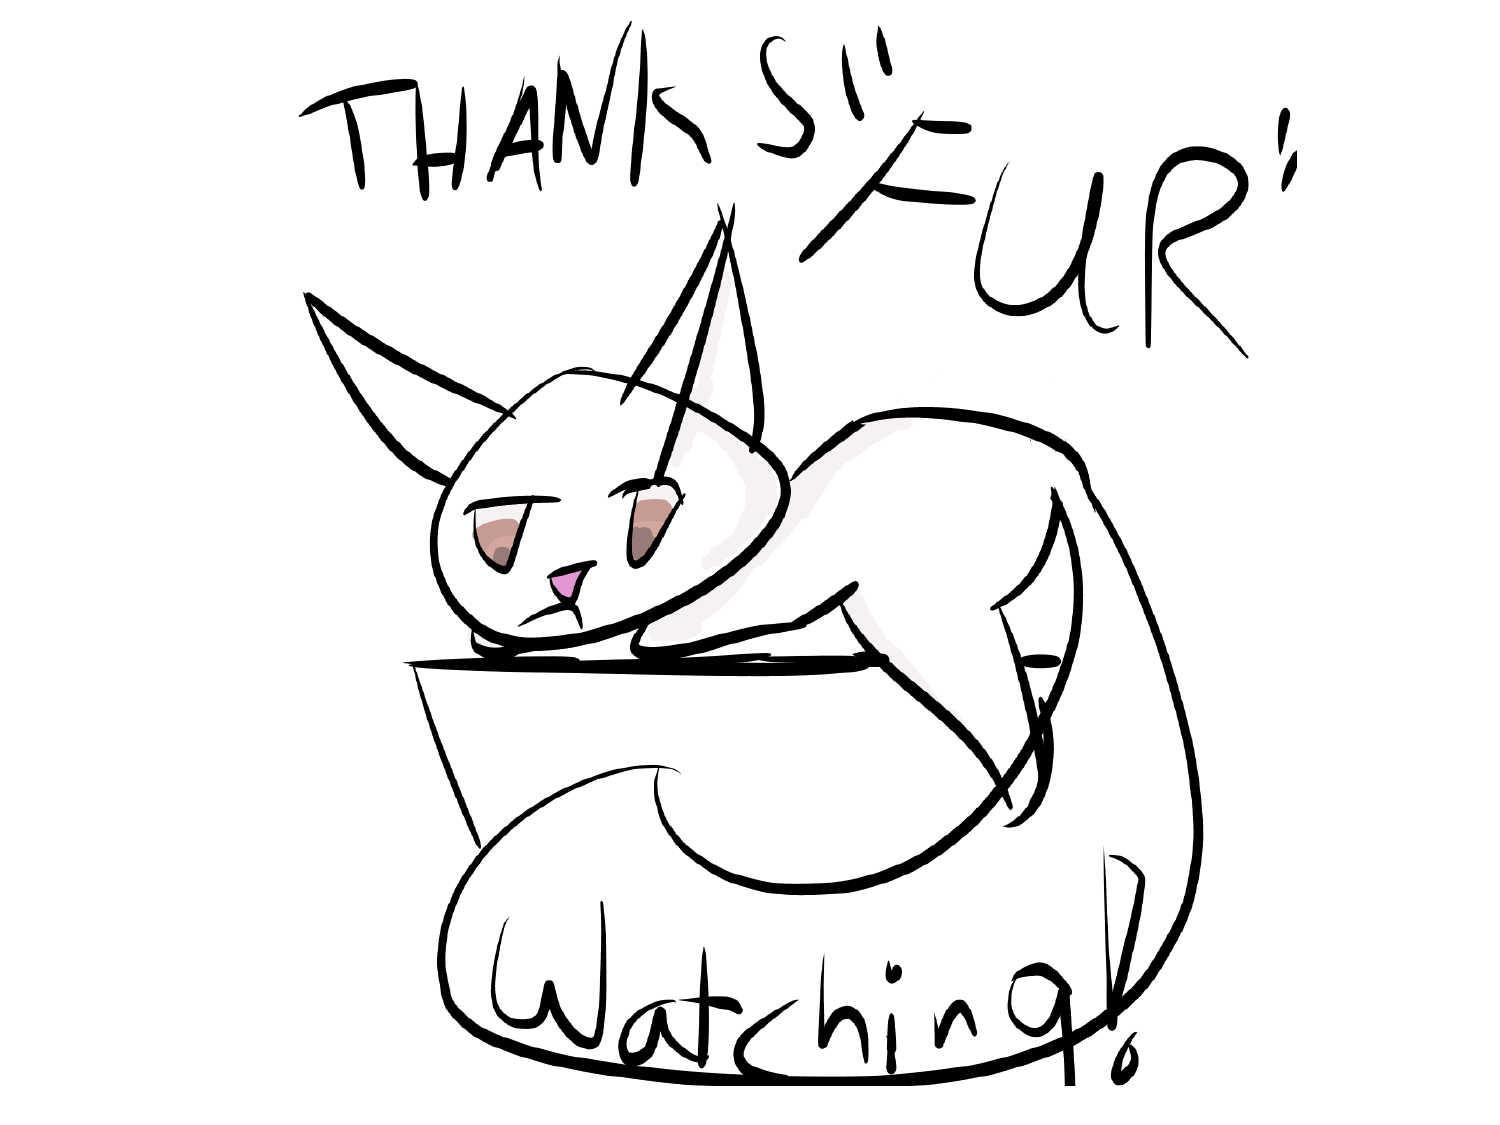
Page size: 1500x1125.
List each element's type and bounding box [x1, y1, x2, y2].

list [0, 0, 1500, 1086]
